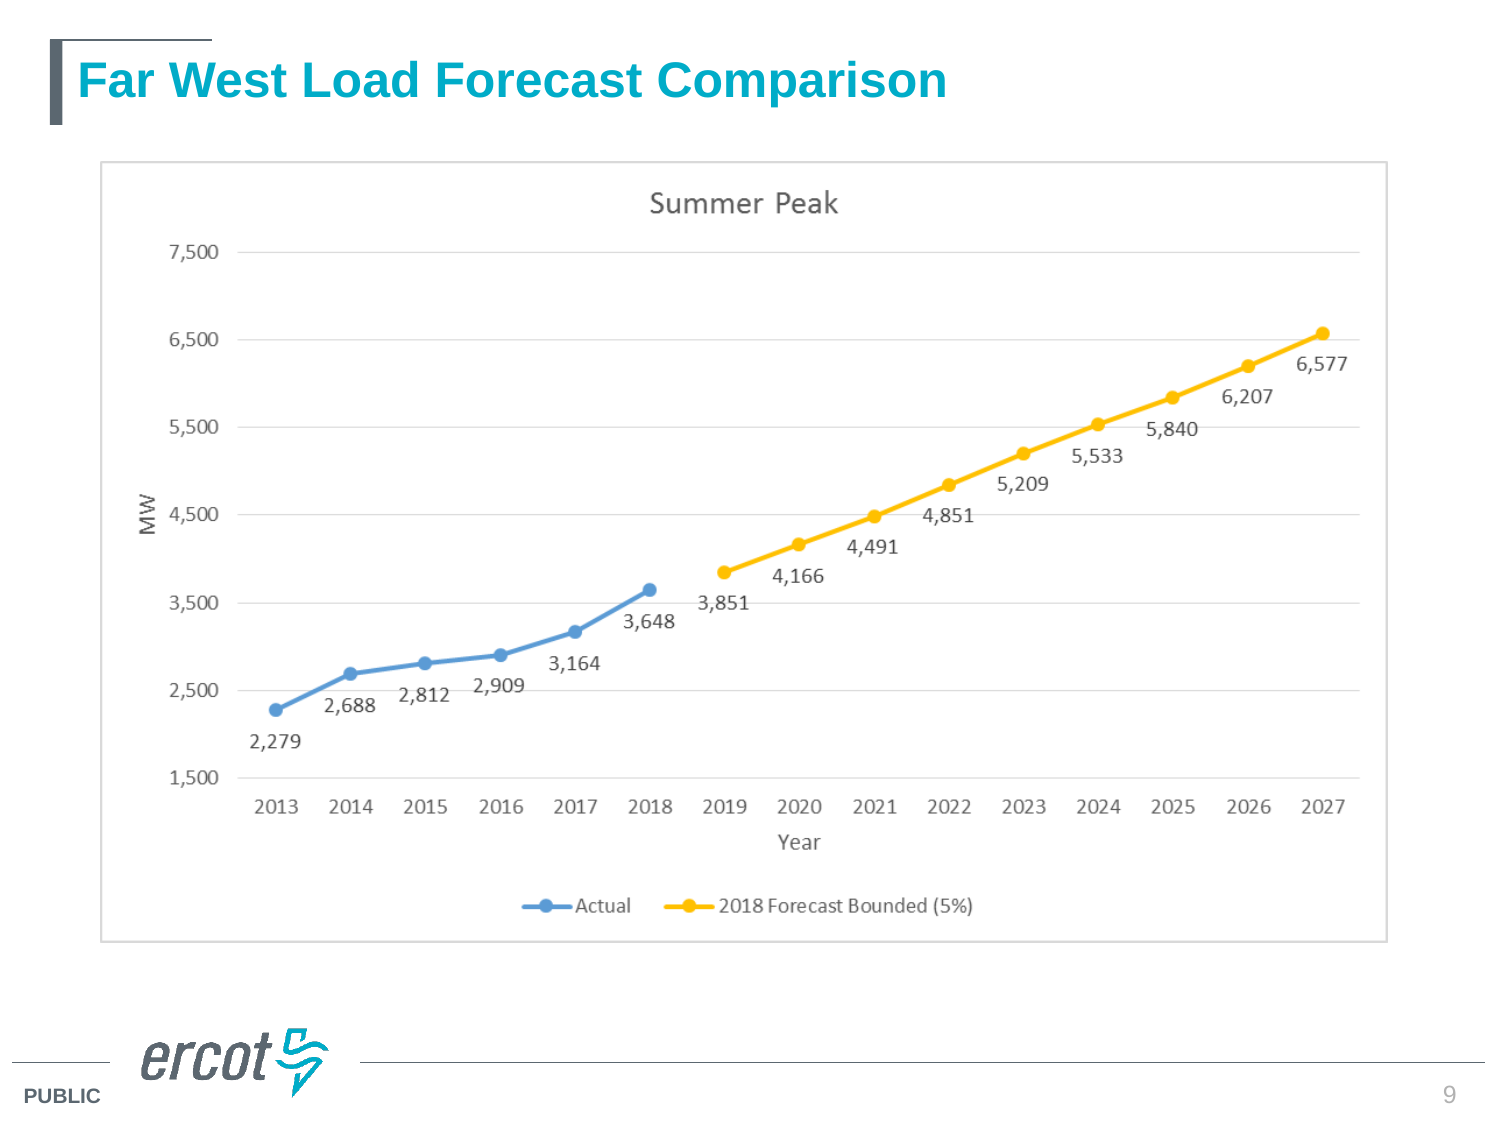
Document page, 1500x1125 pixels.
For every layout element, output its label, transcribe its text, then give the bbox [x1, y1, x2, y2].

slide_number 9 [1412, 1076, 1488, 1112]
picture [137, 1024, 332, 1100]
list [100, 161, 1388, 943]
title Far West Load Forecast Comparison [62, 39, 1450, 228]
